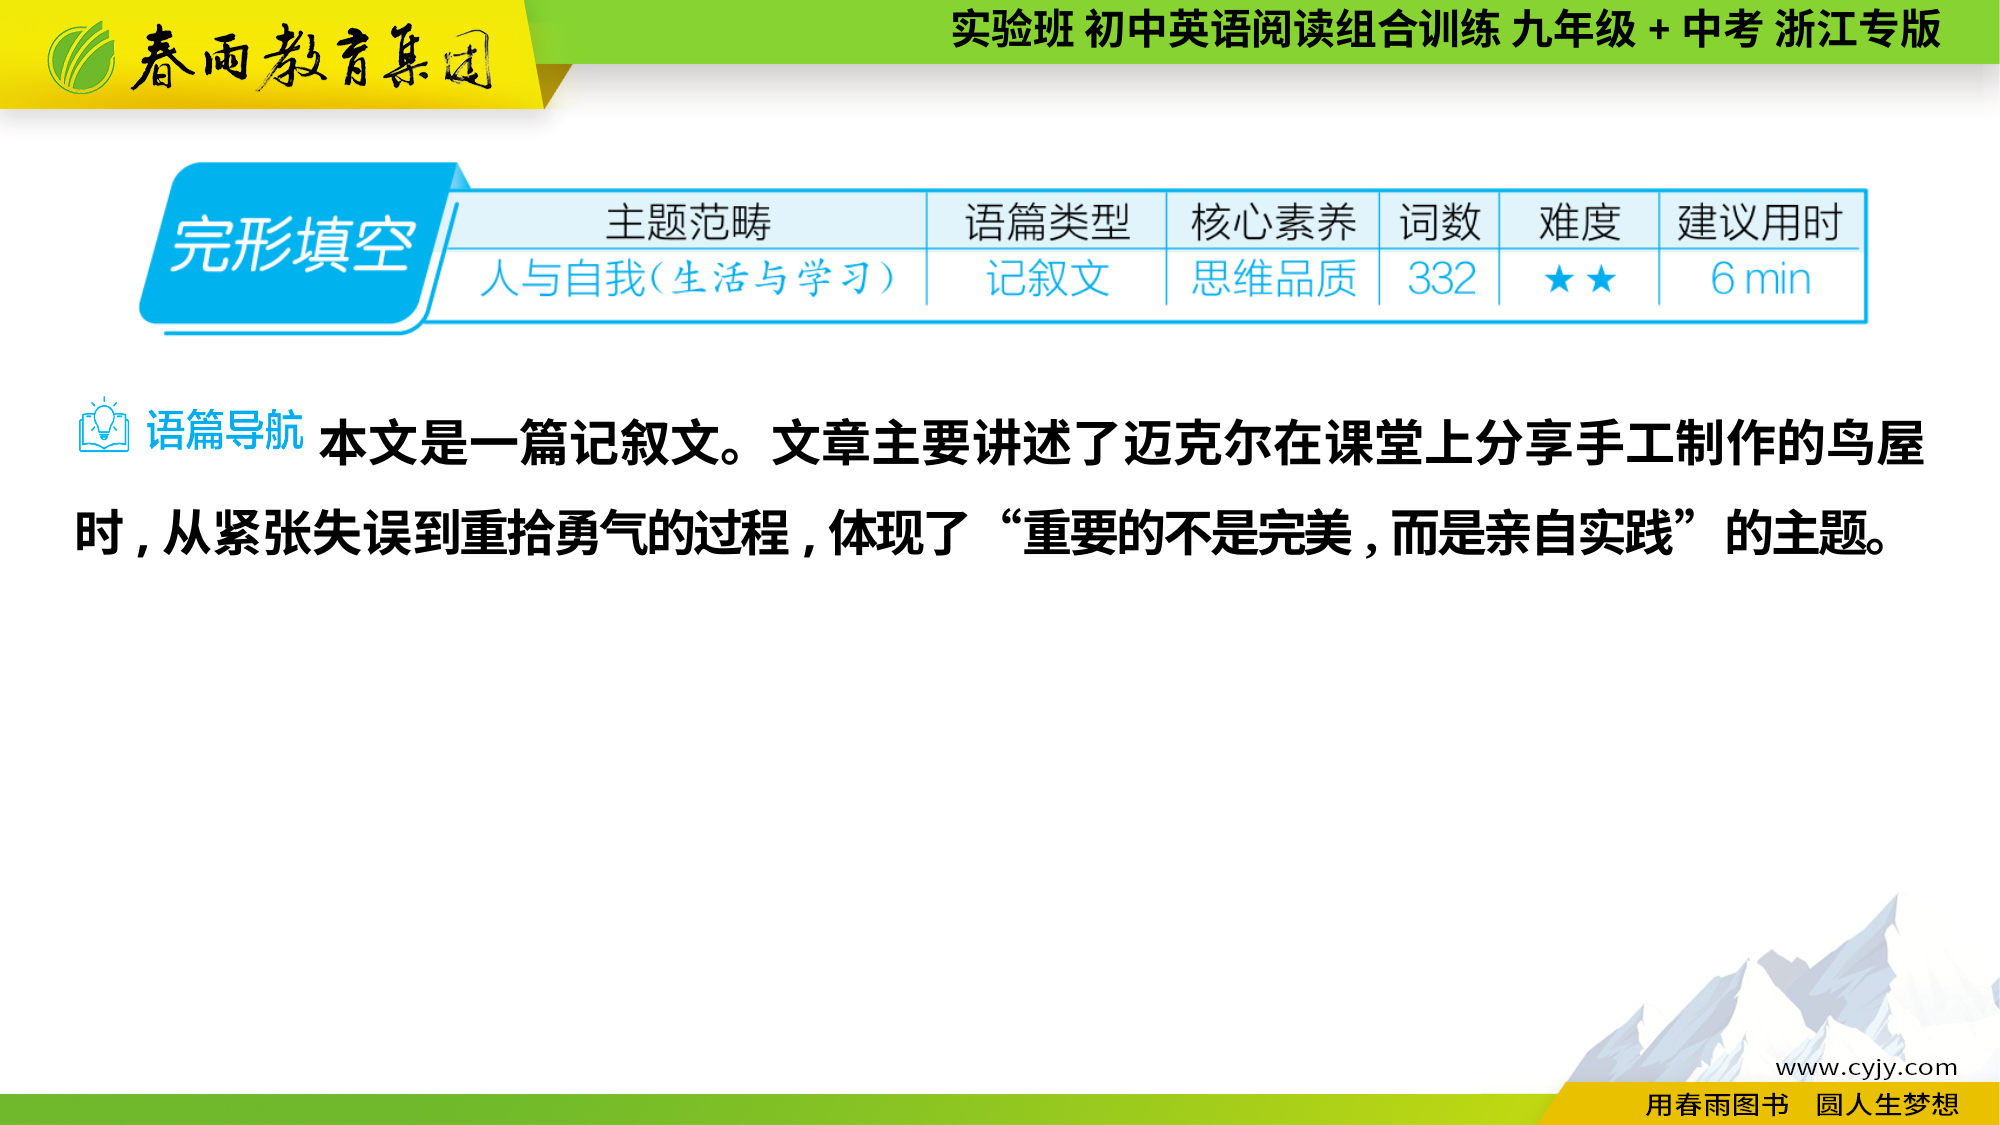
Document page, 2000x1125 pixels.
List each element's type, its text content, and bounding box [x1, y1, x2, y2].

picture [0, 0, 2000, 1125]
list 本文是一篇记叙文。文章主要讲述了迈克尔在课堂上分享手工制作的鸟屋时,从紧张失误到重拾勇气的过程,体现了“重要的不是完美,而是亲自实践”的主题。 [59, 373, 1944, 571]
